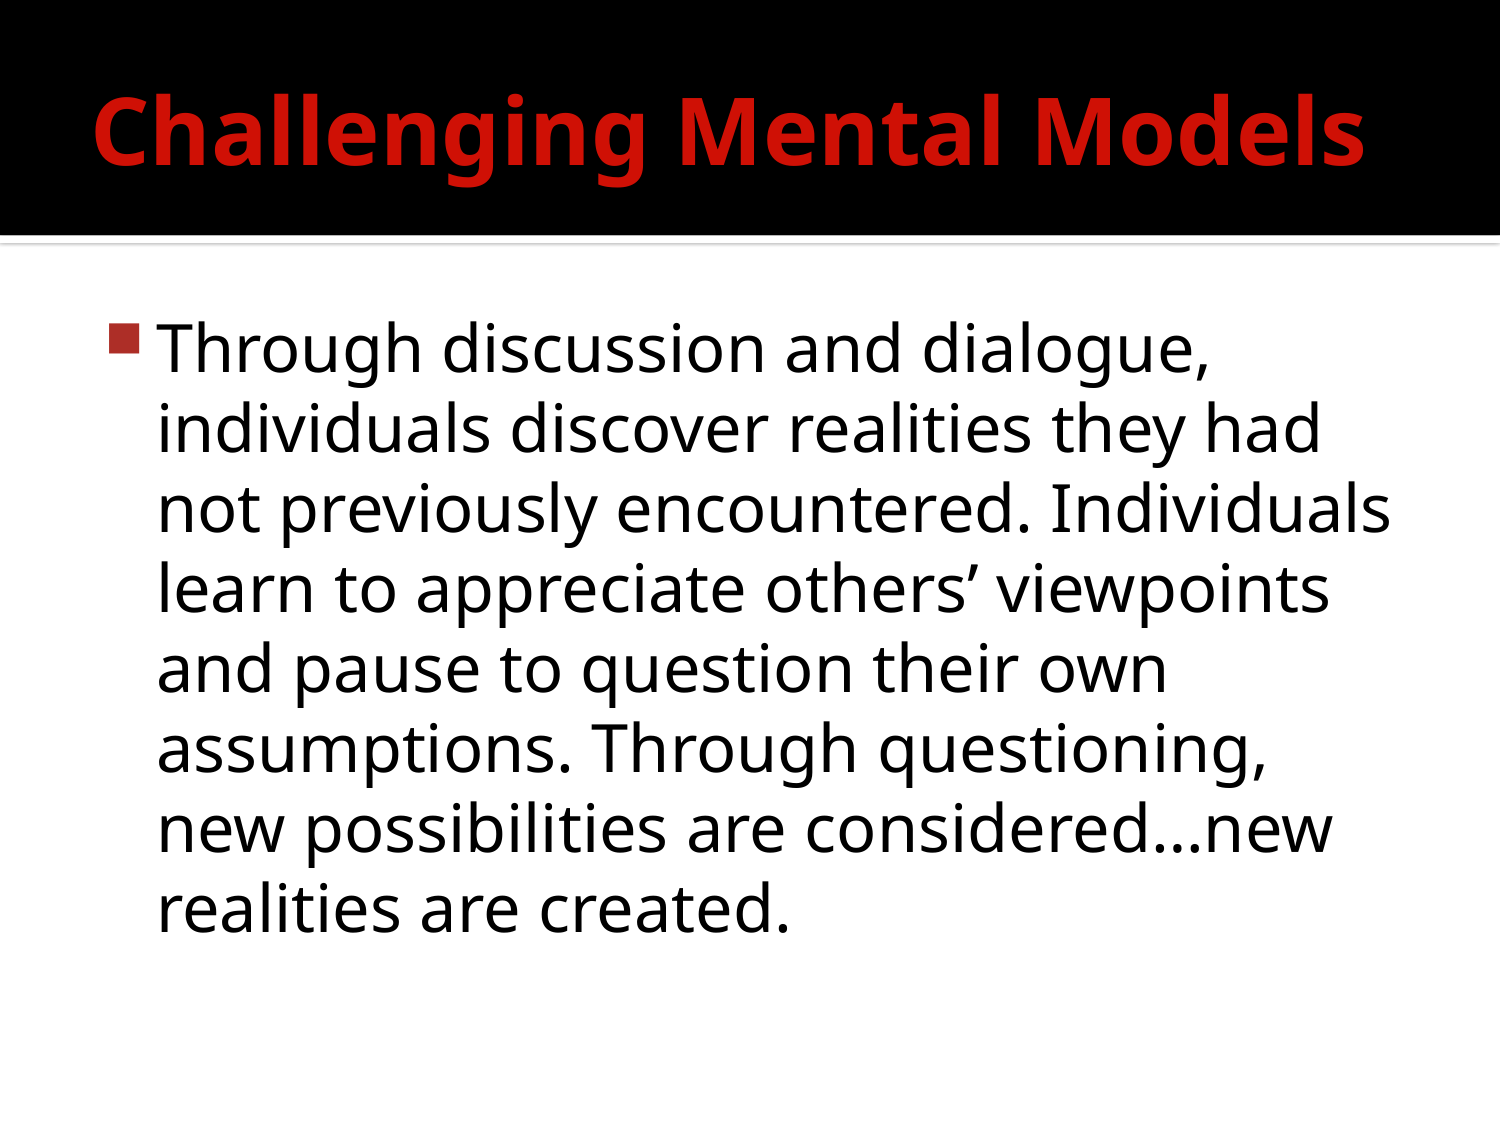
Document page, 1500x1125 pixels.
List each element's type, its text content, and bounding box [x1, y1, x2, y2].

list Through discussion and dialogue, individuals discover realities they had not previously encountered. Individuals learn to appreciate others’ viewpoints and pause to question their own assumptions. Through questioning, new possibilities are considered…new realities are created. [75, 291, 1425, 1050]
title Challenging Mental Models [75, 25, 1425, 231]
